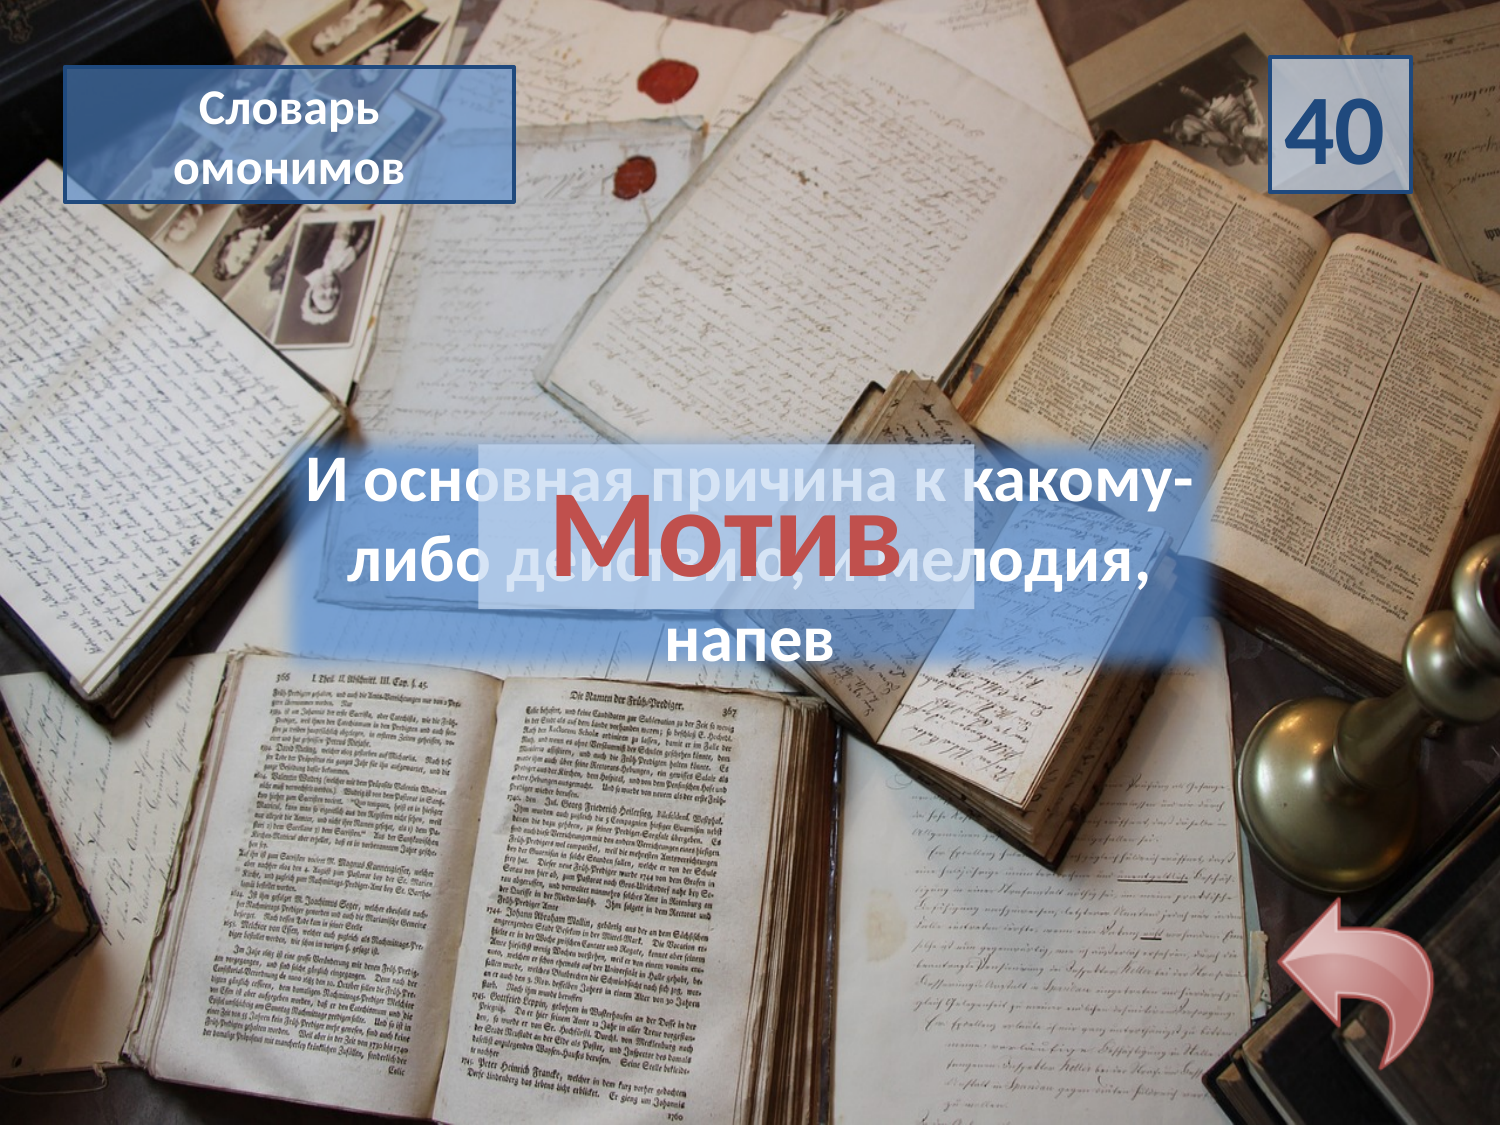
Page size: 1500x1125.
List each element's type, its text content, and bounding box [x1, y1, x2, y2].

text_box 40 [294, 449, 1209, 661]
picture [0, 0, 1500, 1125]
text_box Словарь омонимов [63, 65, 516, 204]
text_box 40 [1268, 55, 1413, 194]
text_box И основная причина к какому-либо действию, и мелодия, напев [303, 458, 1200, 653]
text_box Мотив [478, 444, 975, 610]
